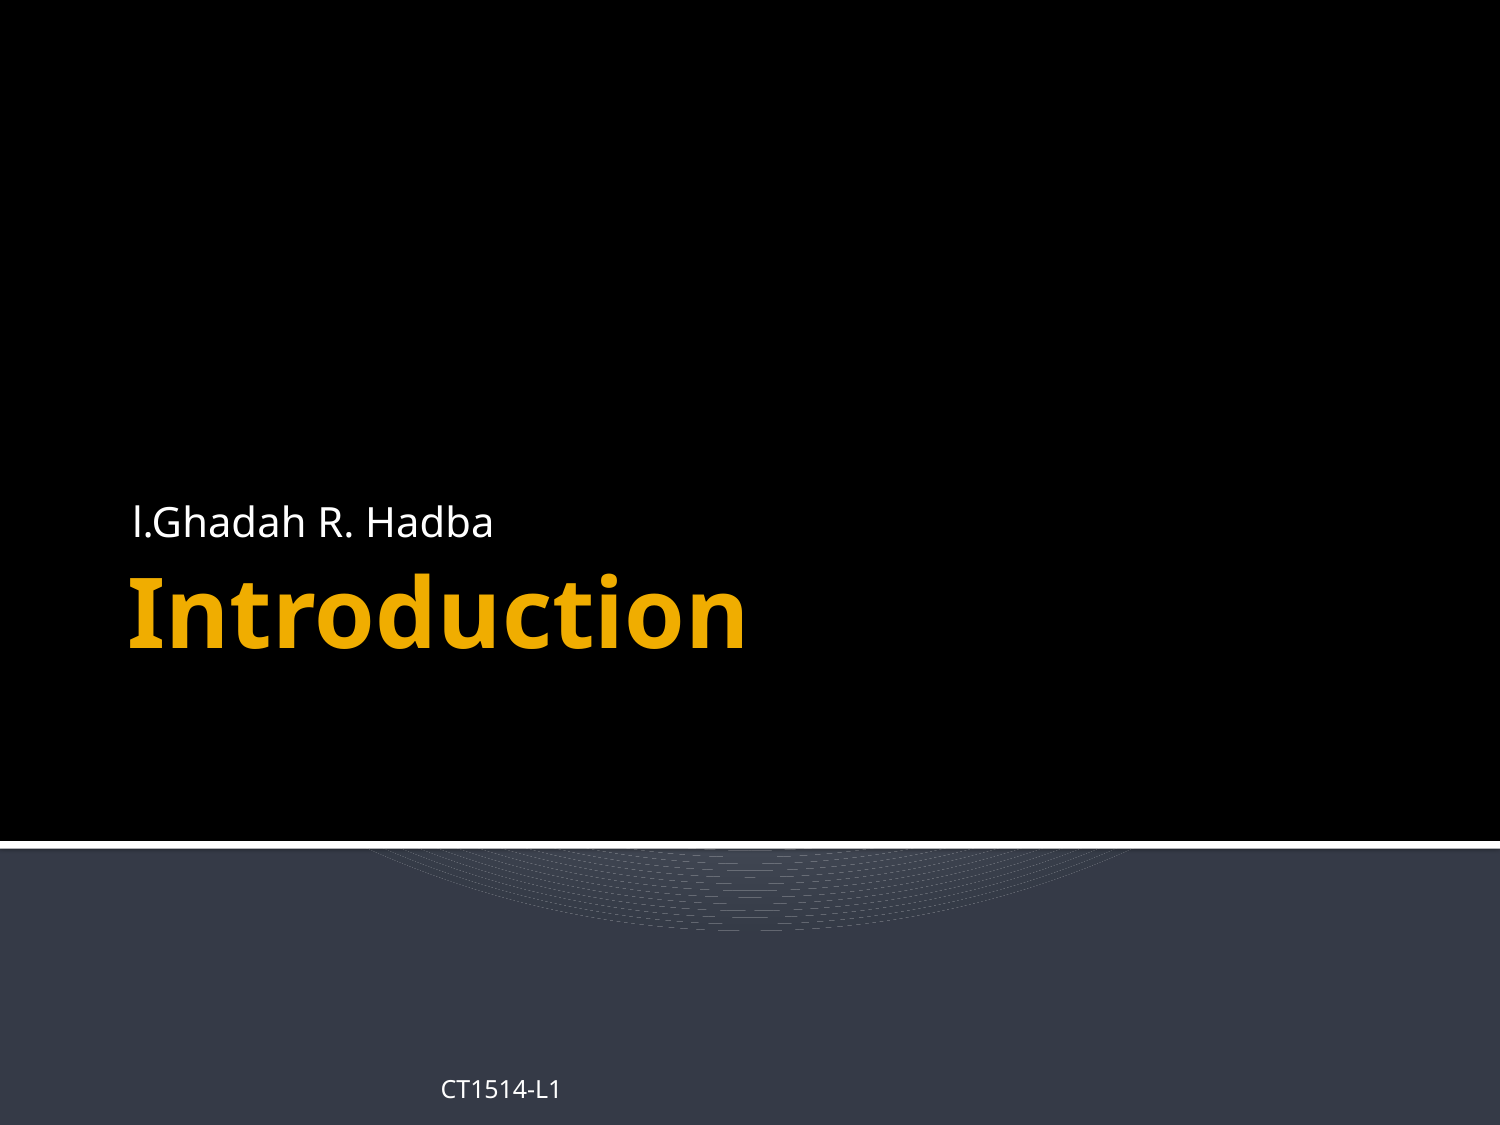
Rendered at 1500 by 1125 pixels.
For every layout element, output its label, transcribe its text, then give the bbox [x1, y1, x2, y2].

subtitle l.Ghadah R. Hadba [112, 299, 1438, 546]
title Introduction [112, 550, 1438, 825]
footer CT1514-L1 [433, 1062, 1337, 1108]
